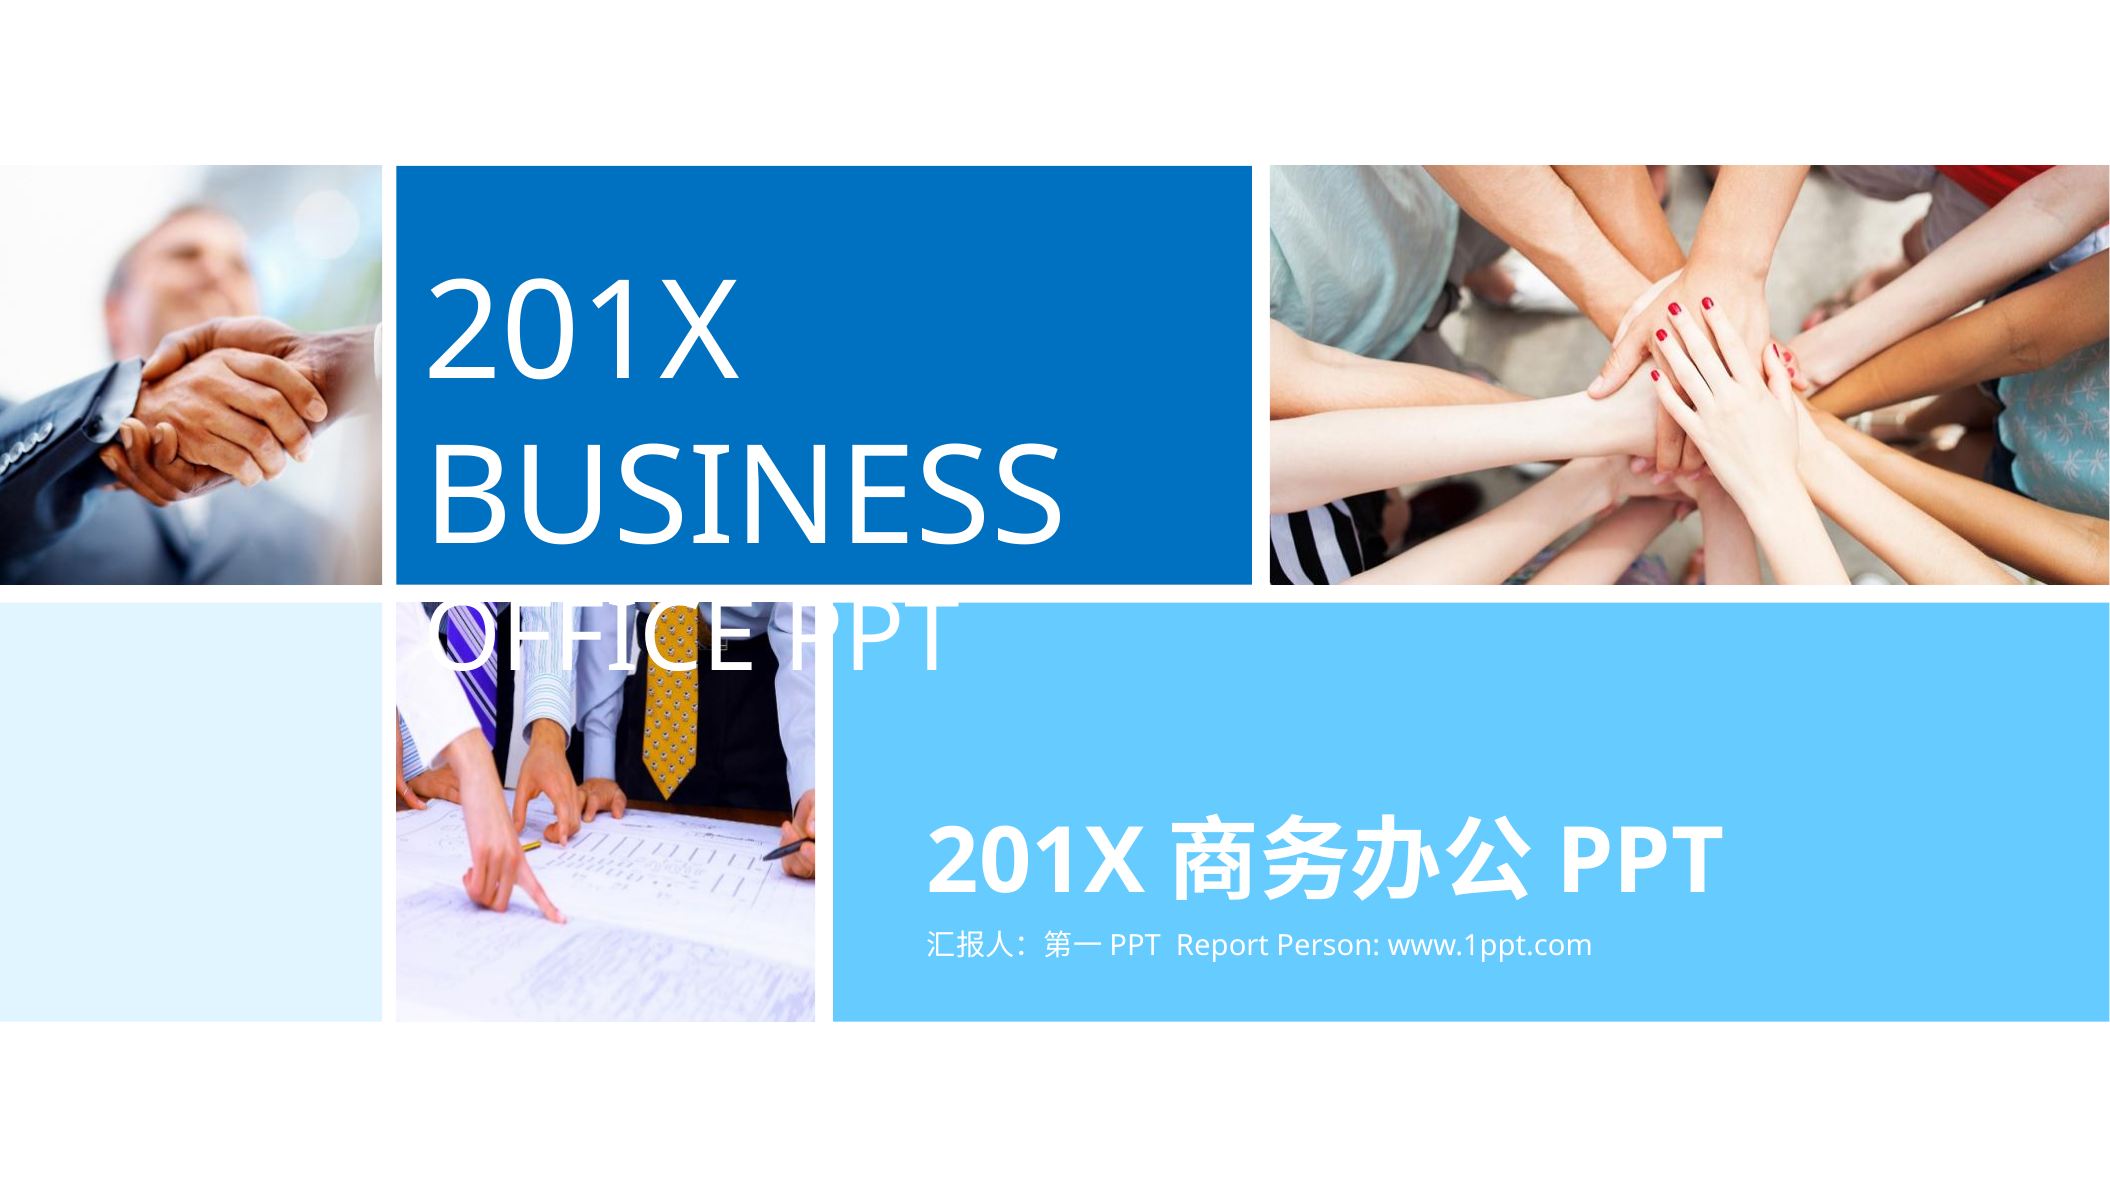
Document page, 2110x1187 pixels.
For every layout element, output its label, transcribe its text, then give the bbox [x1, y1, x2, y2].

text_box 201X商务办公PPT [926, 800, 1822, 911]
text_box 汇报人：第一PPT Report Person: www.1ppt.com [926, 926, 1822, 962]
text_box [396, 602, 816, 1022]
text_box [1269, 165, 2110, 585]
text_box [0, 602, 383, 1022]
text_box [0, 165, 383, 585]
text_box [396, 165, 1252, 585]
text_box 201X BUSINESS OFFICE PPT [423, 241, 1254, 691]
text_box [833, 602, 2110, 1022]
